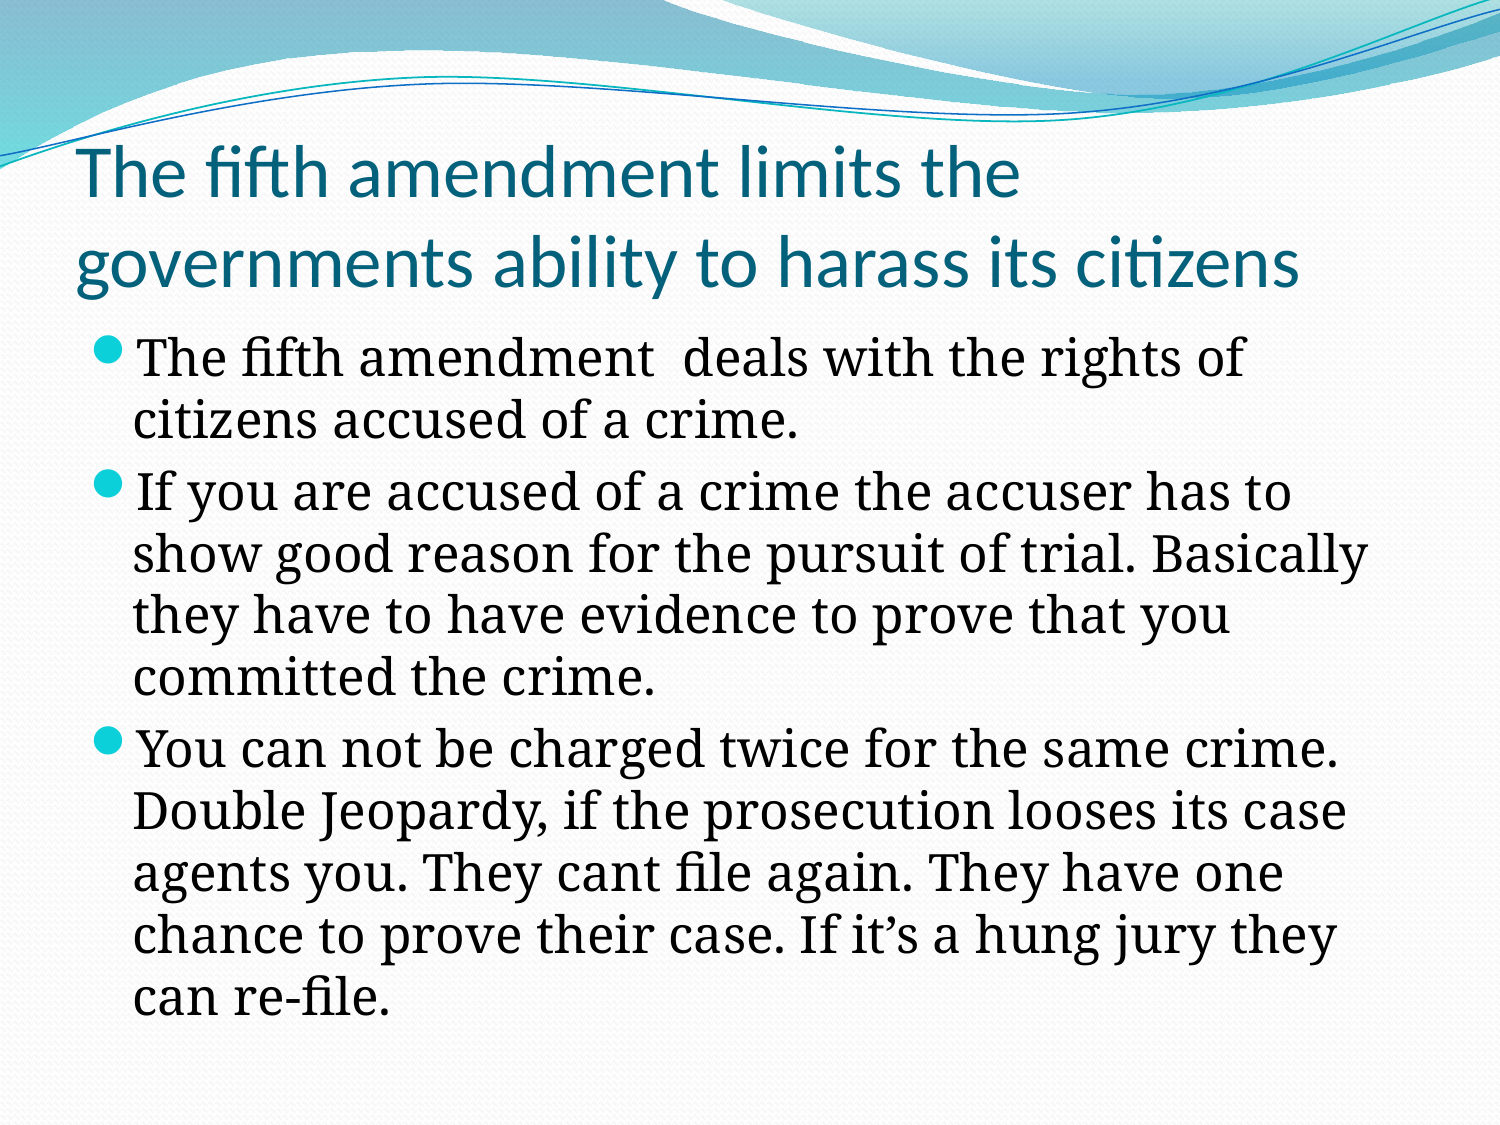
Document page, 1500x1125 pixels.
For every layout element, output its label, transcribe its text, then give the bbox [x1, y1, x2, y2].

list The fifth amendment deals with the rights of citizens accused of a crime. If you are accused of a crime the accuser has to show good reason for the pursuit of trial. Basically they have to have evidence to prove that you committed the crime. You can not be charged twice for the same crime. Double Jeopardy, if the prosecution looses its case agents you. They cant file again. They have one chance to prove their case. If it’s a hung jury they can re-file. [75, 317, 1425, 1038]
title The fifth amendment limits the governments ability to harass its citizens [75, 115, 1425, 303]
